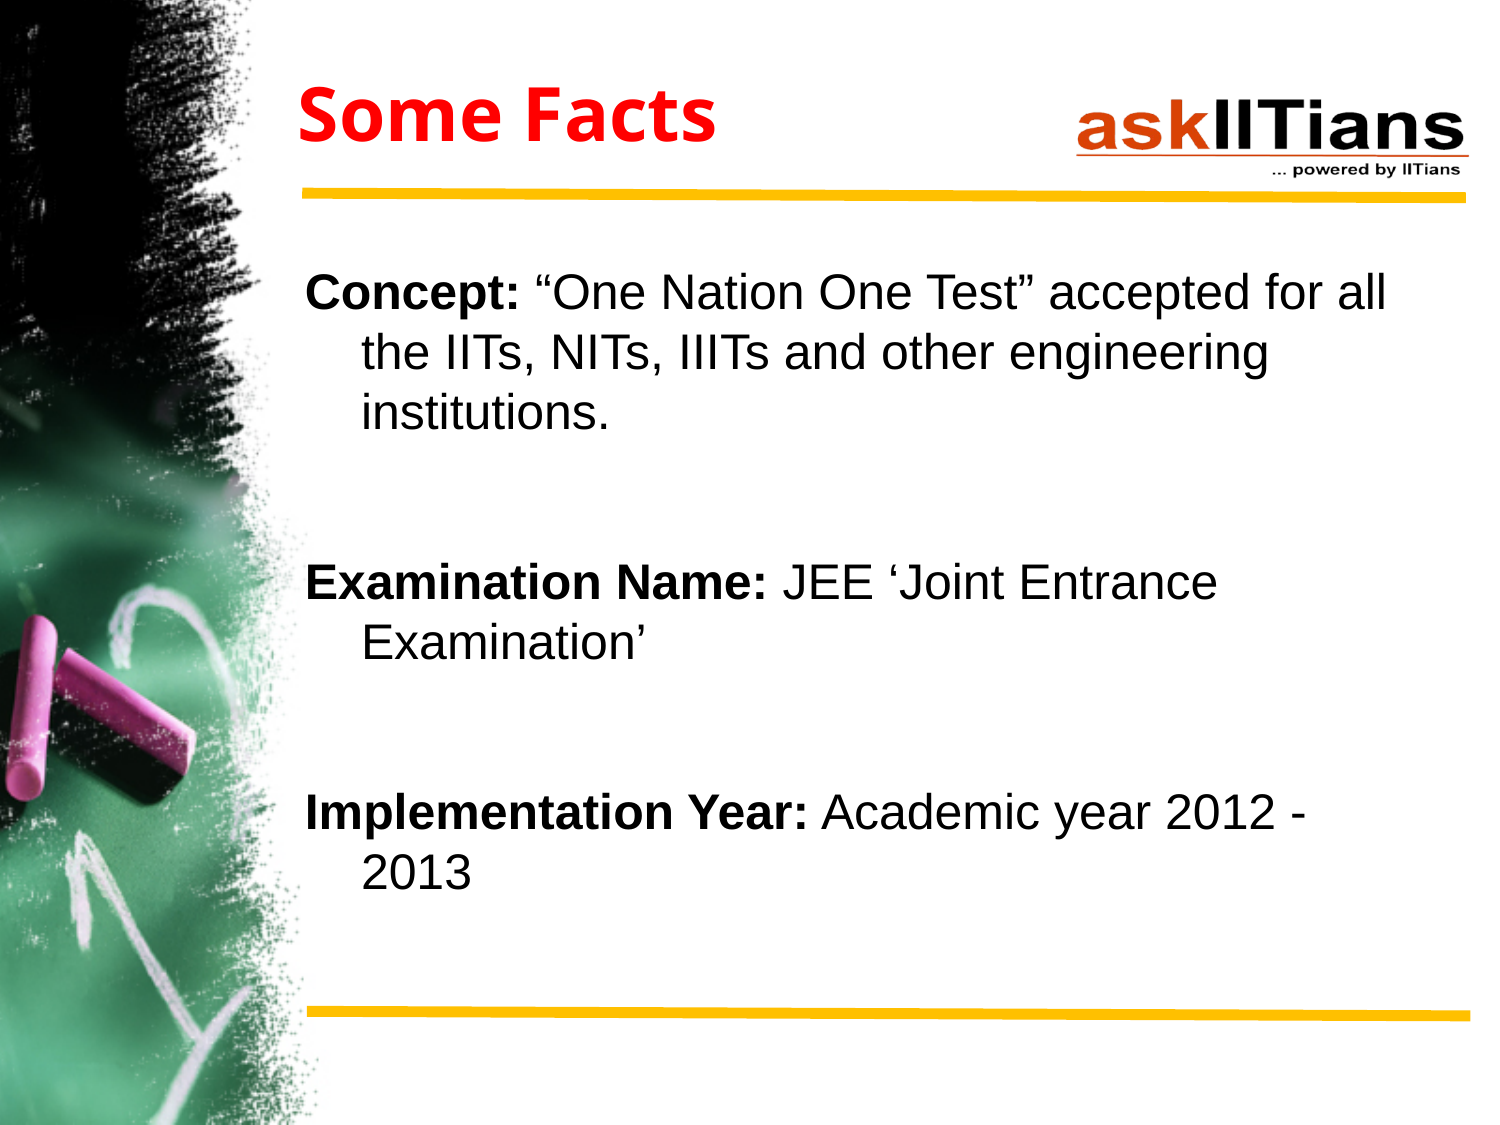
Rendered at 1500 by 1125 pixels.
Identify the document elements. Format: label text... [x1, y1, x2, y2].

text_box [306, 1011, 1471, 1017]
list Concept: “One Nation One Test” accepted for all the IITs, NITs, IIITs and other engineering institutions. Examination Name: JEE ‘Joint Entrance Examination’ Implementation Year: Academic year 2012 - 2013 [289, 251, 1440, 1002]
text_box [301, 192, 949, 198]
picture [0, 0, 1500, 1125]
title Some Facts [282, 42, 978, 181]
